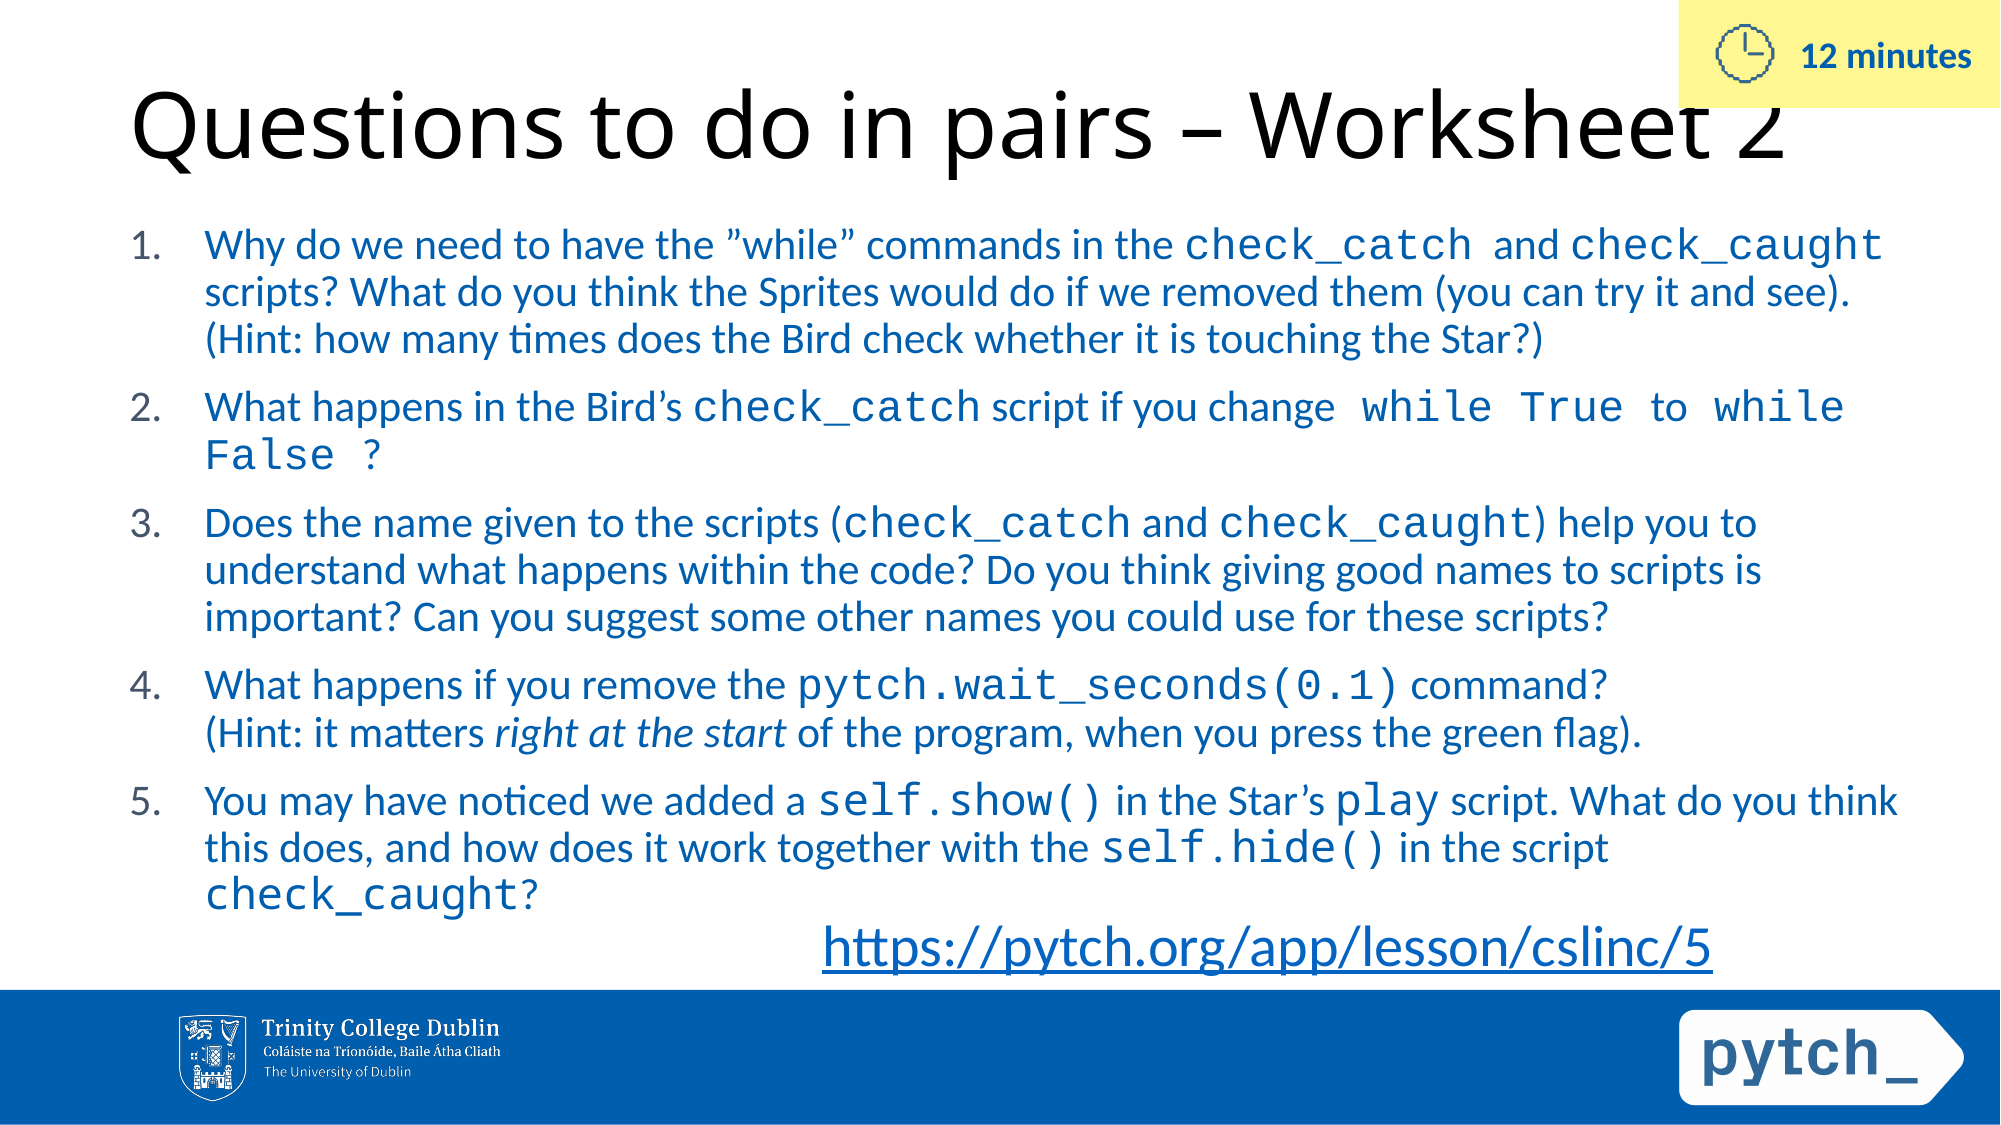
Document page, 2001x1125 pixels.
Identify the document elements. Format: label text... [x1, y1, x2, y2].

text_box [1678, 0, 2000, 108]
list Why do we need to have the ”while” commands in the check_catch and check_caught scripts? What do you think the Sprites would do if we removed them (you can try it and see). (Hint: how many times does the Bird check whether it is touching the Star?) What happens in the Bird’s check_catch script if you change while True to while False ? Does the name given to the scripts (check_catch and check_caught) help you to understand what happens within the code? Do you think giving good names to scripts is important? Can you suggest some other names you could use for these scripts? What happens if you remove the pytch.wait_seconds(0.1) command? (Hint: it matters right at the start of the program, when you press the green flag). You may have noticed we added a self.show() in the Star’s play script. What do you think this does, and how does it work together with the self.hide() in the script check_caught? [114, 213, 1919, 947]
picture [1590, 894, 2001, 1125]
text_box https://pytch.org/app/lesson/cslinc/5 [807, 900, 1805, 986]
title Questions to do in pairs – Worksheet 2 [114, 20, 1840, 213]
picture [178, 1014, 502, 1102]
